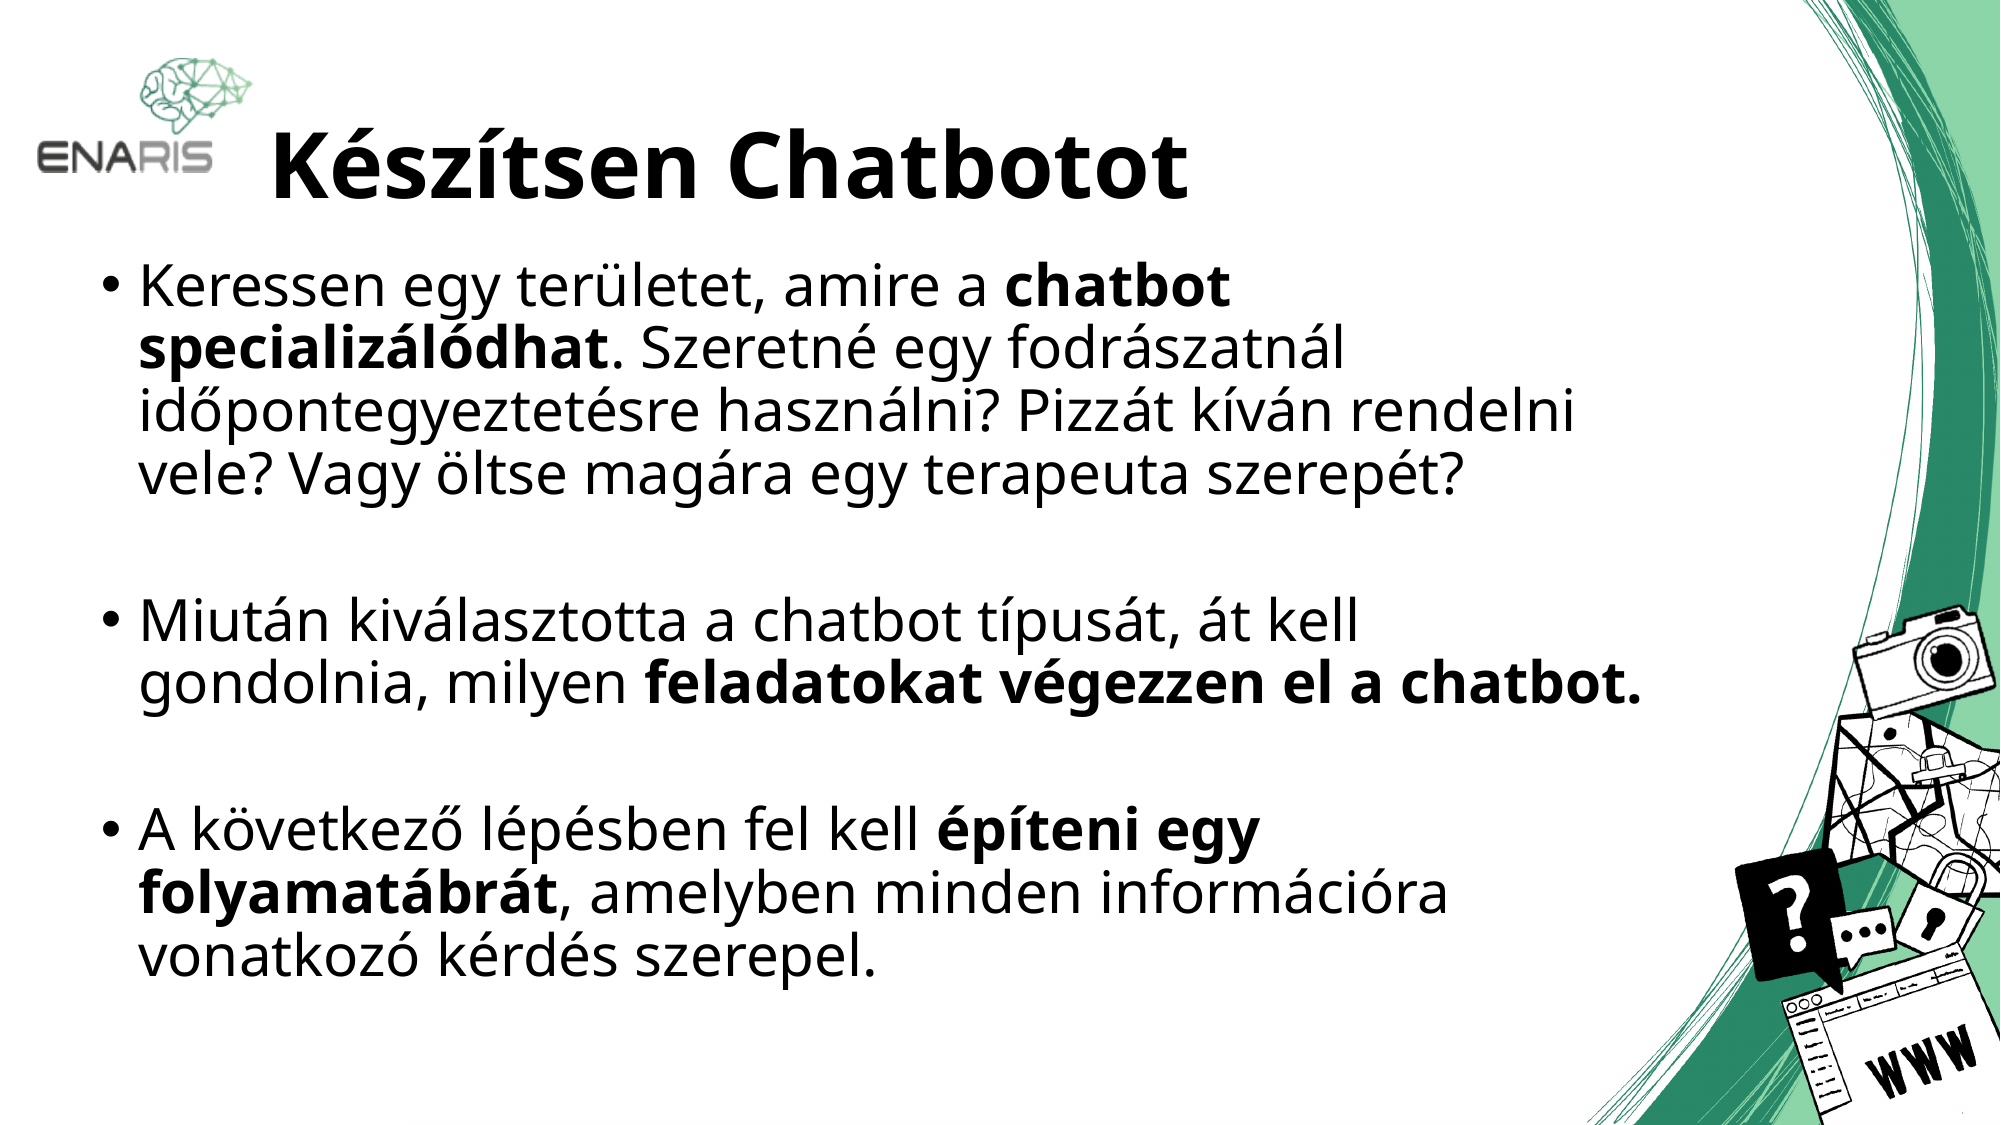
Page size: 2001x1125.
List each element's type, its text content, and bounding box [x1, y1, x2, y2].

picture [37, 58, 254, 173]
list Keressen egy területet, amire a chatbot specializálódhat. Szeretné egy fodrászatnál időpontegyeztetésre használni? Pizzát kíván rendelni vele? Vagy öltse magára egy terapeuta szerepét? Miután kiválasztotta a chatbot típusát, át kell gondolnia, milyen feladatokat végezzen el a chatbot. A következő lépésben fel kell építeni egy folyamatábrát, amelyben minden információra vonatkozó kérdés szerepel. [85, 248, 1676, 1125]
picture [408, 0, 2000, 1125]
title Készítsen Chatbotot [253, 59, 1863, 278]
